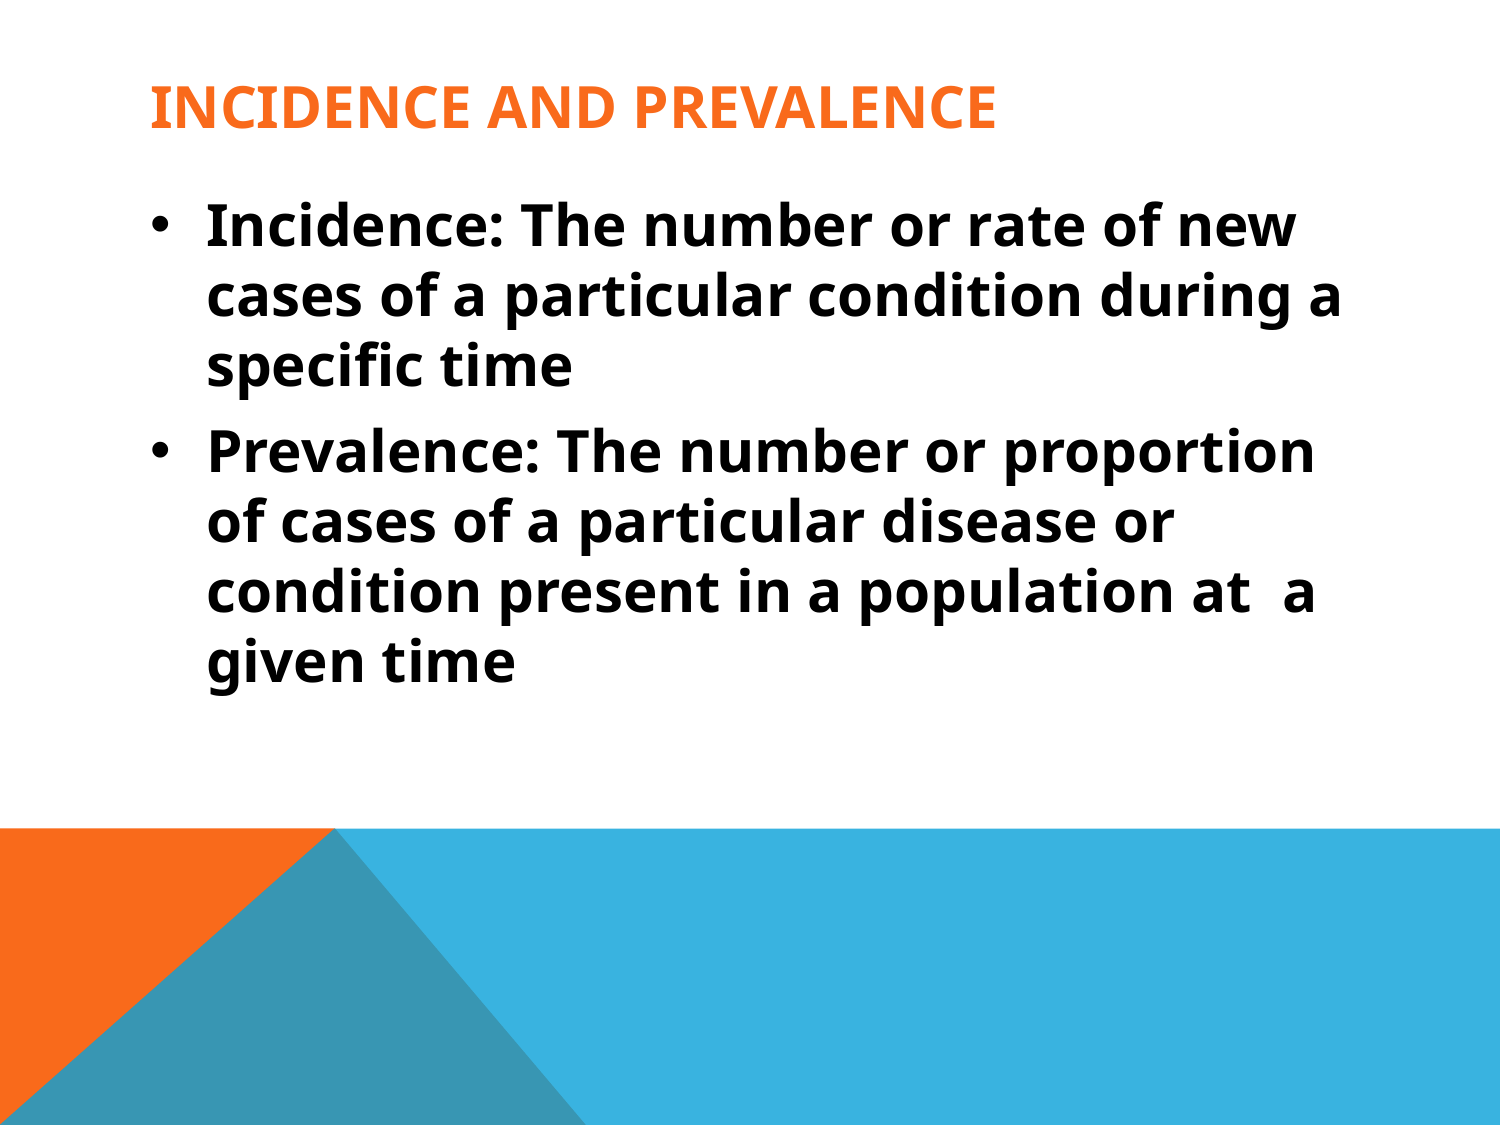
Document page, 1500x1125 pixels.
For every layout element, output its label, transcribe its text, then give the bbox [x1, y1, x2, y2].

list Incidence: The number or rate of new cases of a particular condition during a specific time Prevalence: The number or proportion of cases of a particular disease or condition present in a population at a given time [135, 180, 1369, 768]
title Incidence and prevalence [135, 60, 1369, 150]
